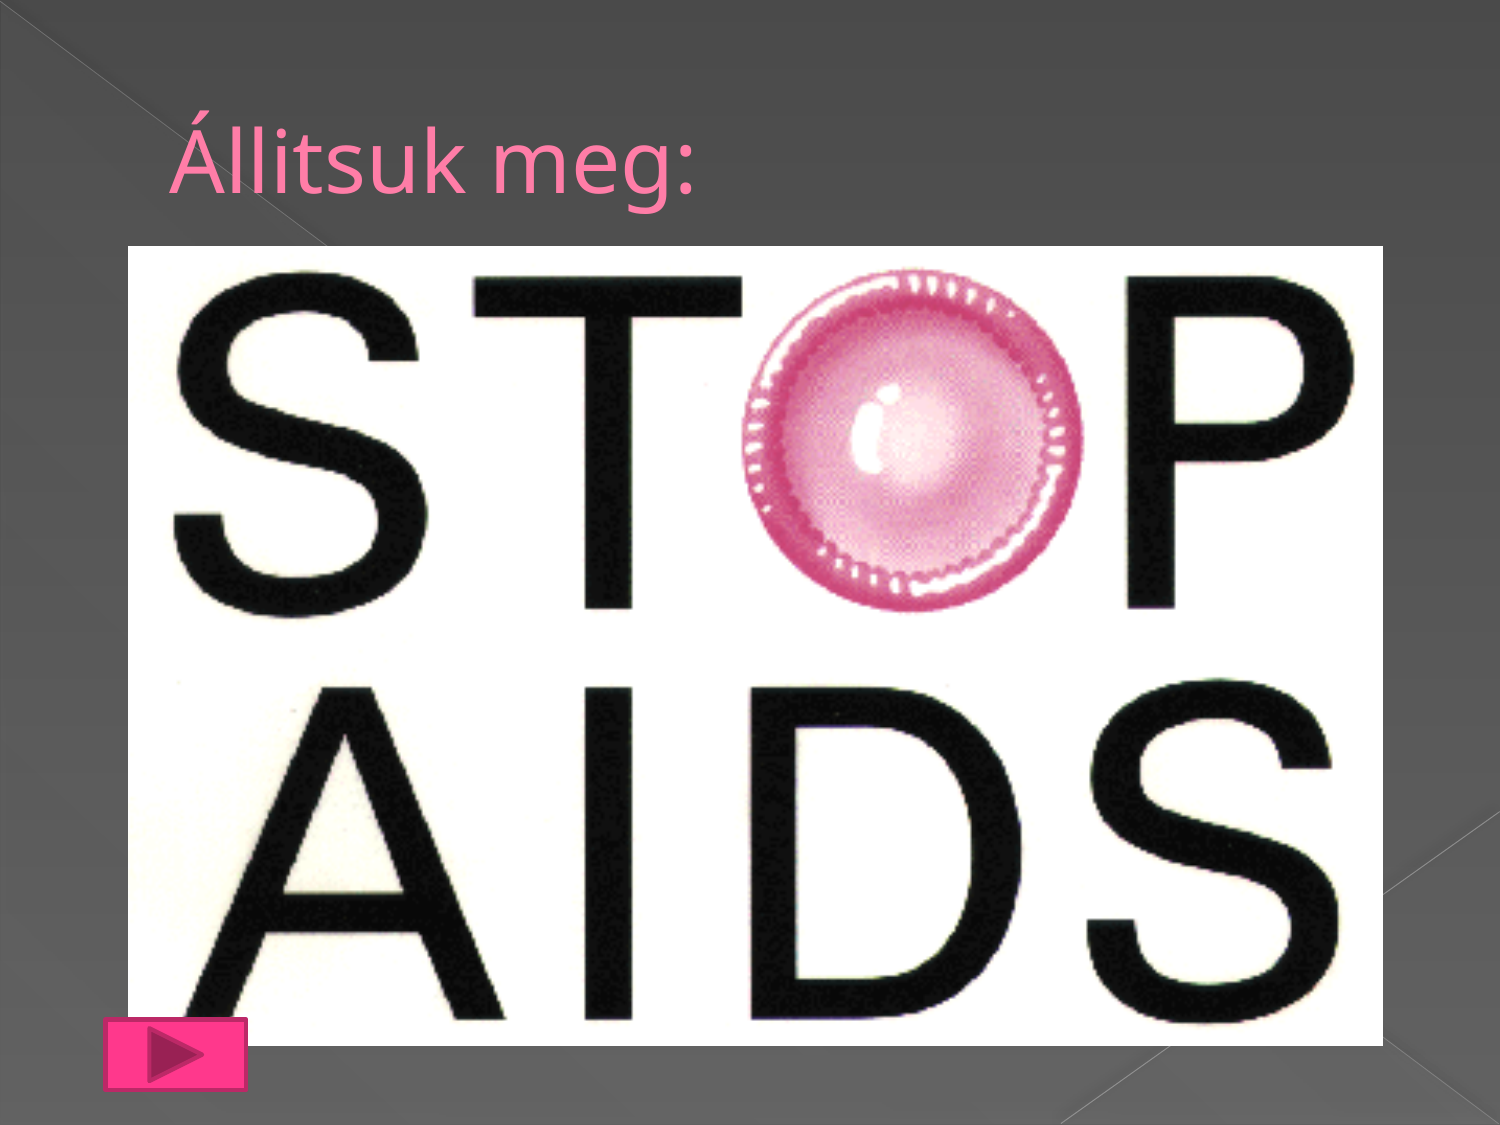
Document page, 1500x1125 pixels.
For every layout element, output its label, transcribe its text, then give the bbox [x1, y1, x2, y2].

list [128, 245, 1384, 1046]
text_box [103, 1017, 248, 1092]
title Állitsuk meg: [75, 43, 1425, 274]
